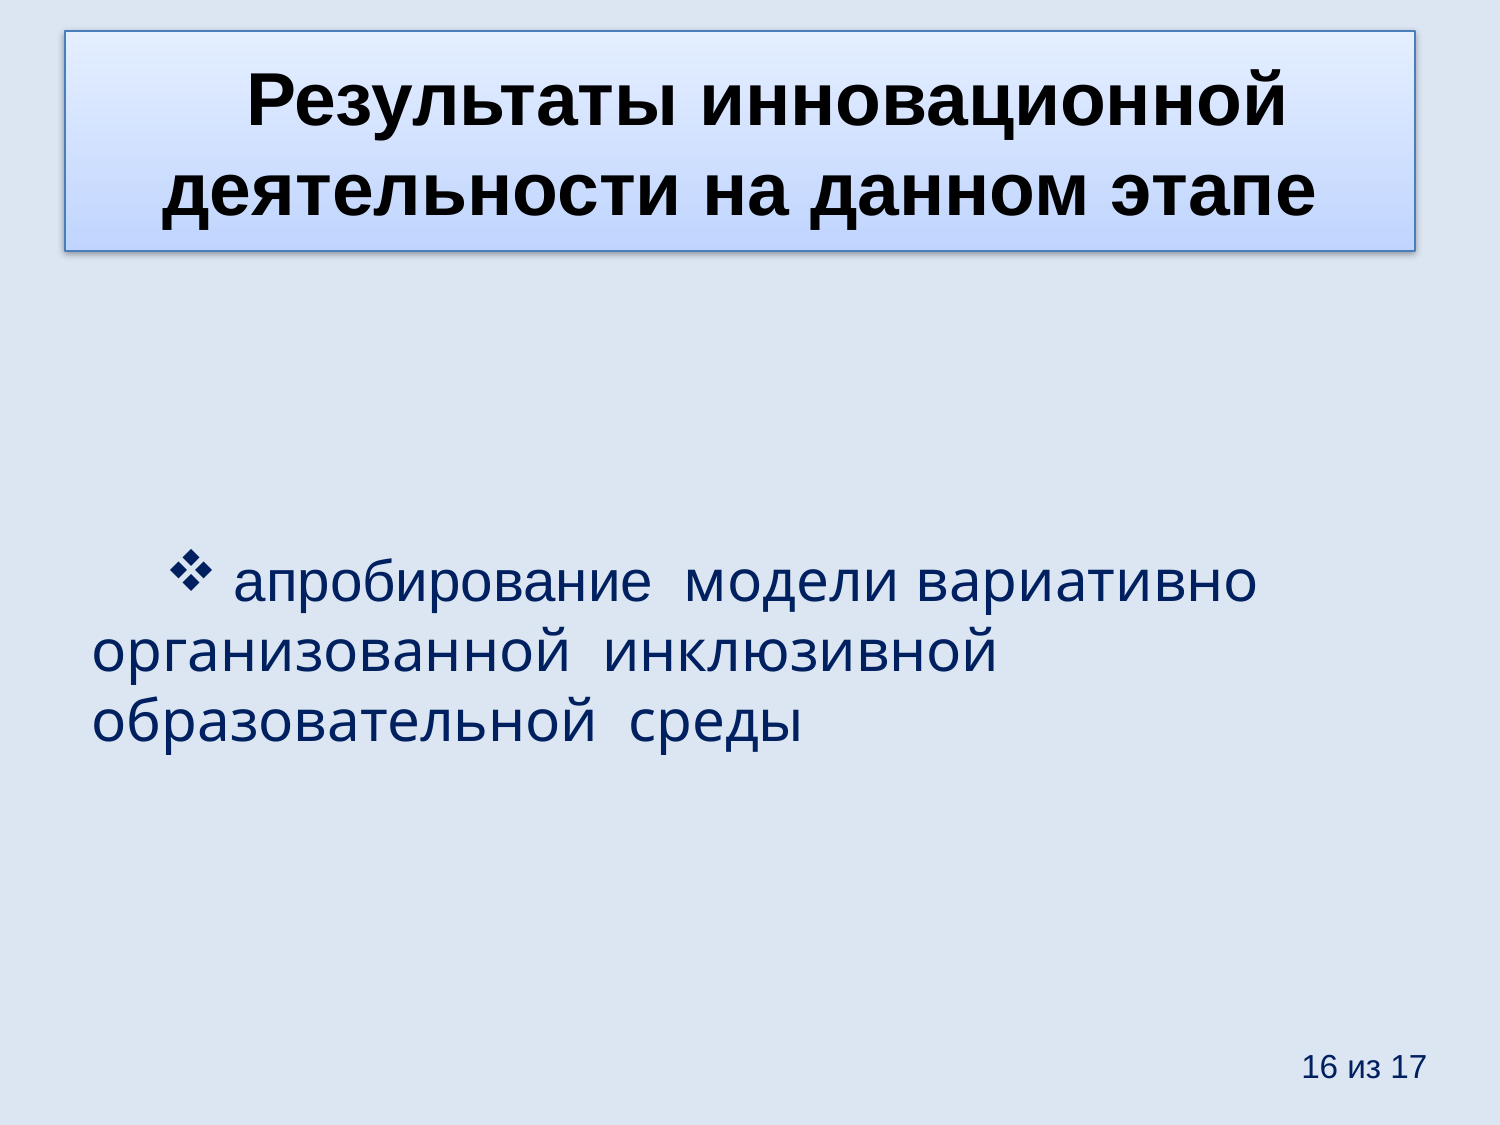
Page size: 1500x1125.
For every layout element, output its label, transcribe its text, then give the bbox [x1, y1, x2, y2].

slide_number 16 из 17 [1092, 1034, 1443, 1095]
text_box Результаты инновационной деятельности на данном этапе [64, 30, 1416, 252]
text_box апробирование модели вариативно организованной инклюзивной образовательной среды [41, 515, 1500, 761]
